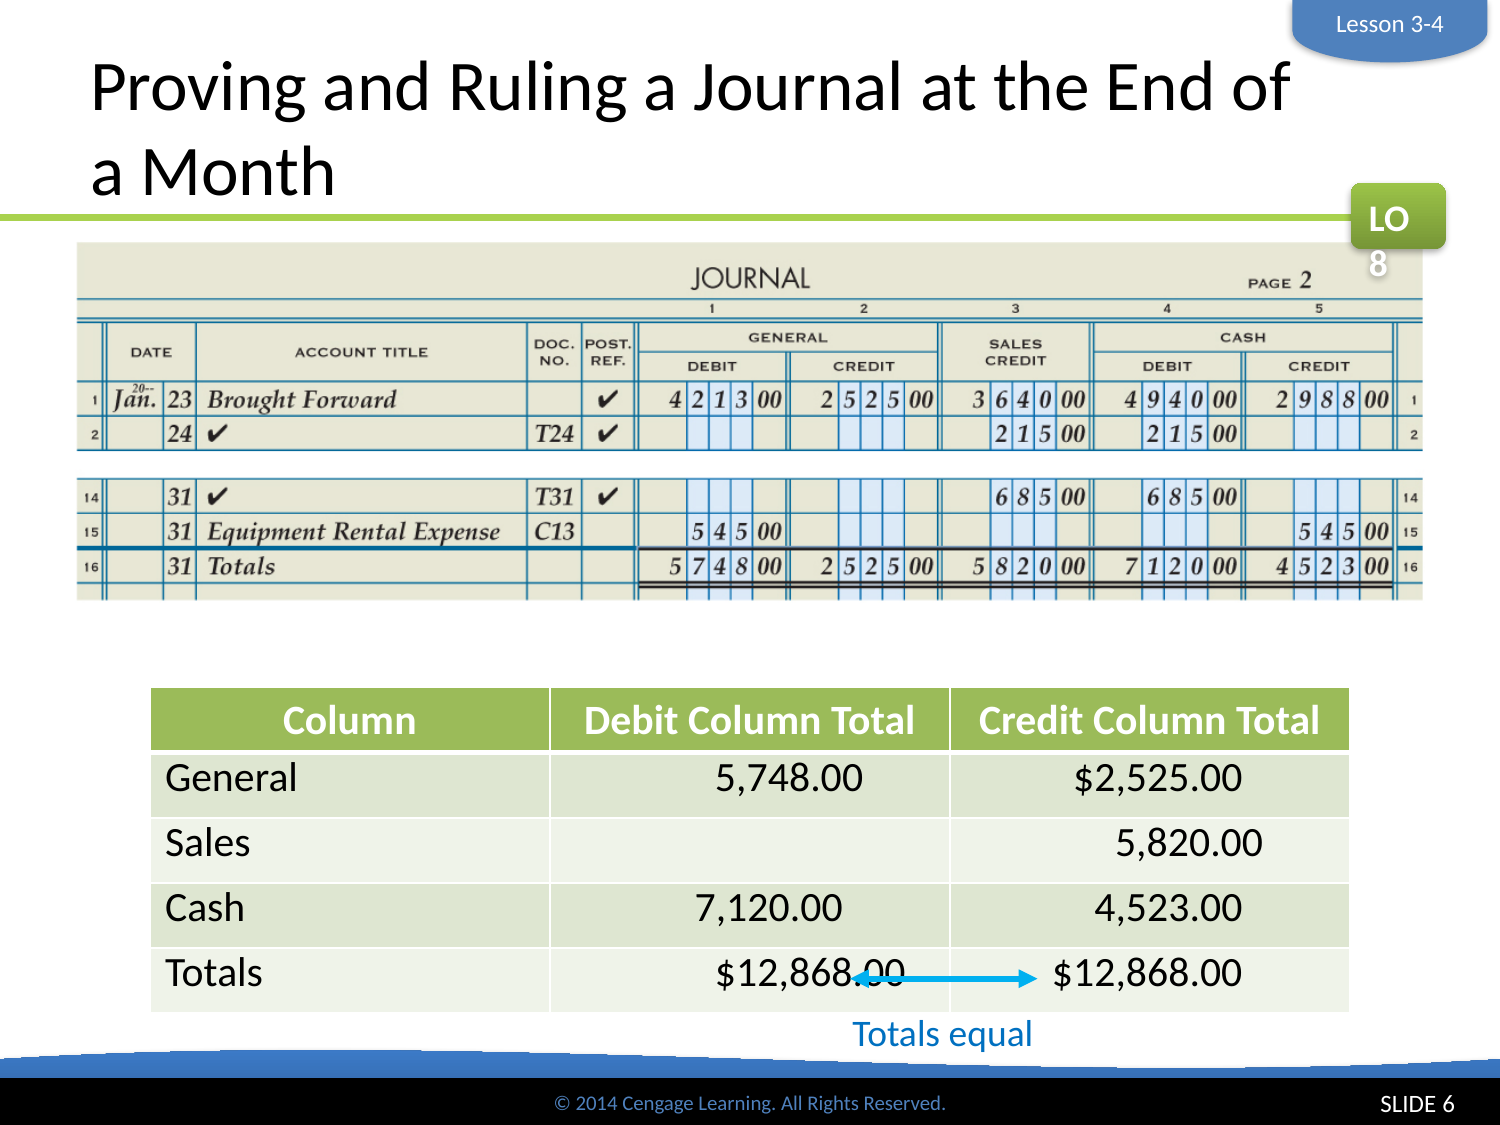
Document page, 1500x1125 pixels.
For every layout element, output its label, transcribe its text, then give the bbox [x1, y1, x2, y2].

table_cell Totals [151, 949, 549, 1012]
text_box LO8 [1350, 183, 1446, 250]
table_cell $12,868.00 [951, 949, 1349, 1012]
table_cell 7,120.00 [551, 884, 949, 947]
table_cell 4,523.00 [951, 884, 1349, 947]
table_cell Sales [151, 819, 549, 882]
slide_number SLIDE 6 [1170, 1080, 1470, 1125]
table_cell Cash [151, 884, 549, 947]
table_header Debit Column Total [551, 688, 949, 750]
table_cell $2,525.00 [951, 755, 1349, 817]
text_box Lesson 3-4 [1321, 0, 1459, 45]
table_cell 5,820.00 [951, 819, 1349, 882]
table_header Column [151, 688, 549, 750]
table_cell [551, 819, 949, 882]
table_cell 5,748.00 [551, 755, 949, 817]
table_cell General [151, 755, 549, 817]
table_cell $12,868.00 [551, 949, 949, 1012]
text_box [1292, 0, 1488, 63]
table_header Credit Column Total [951, 688, 1349, 750]
picture [74, 240, 1426, 603]
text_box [837, 978, 1051, 1063]
title Proving and Ruling a Journal at the End of a Month [75, 29, 1350, 218]
